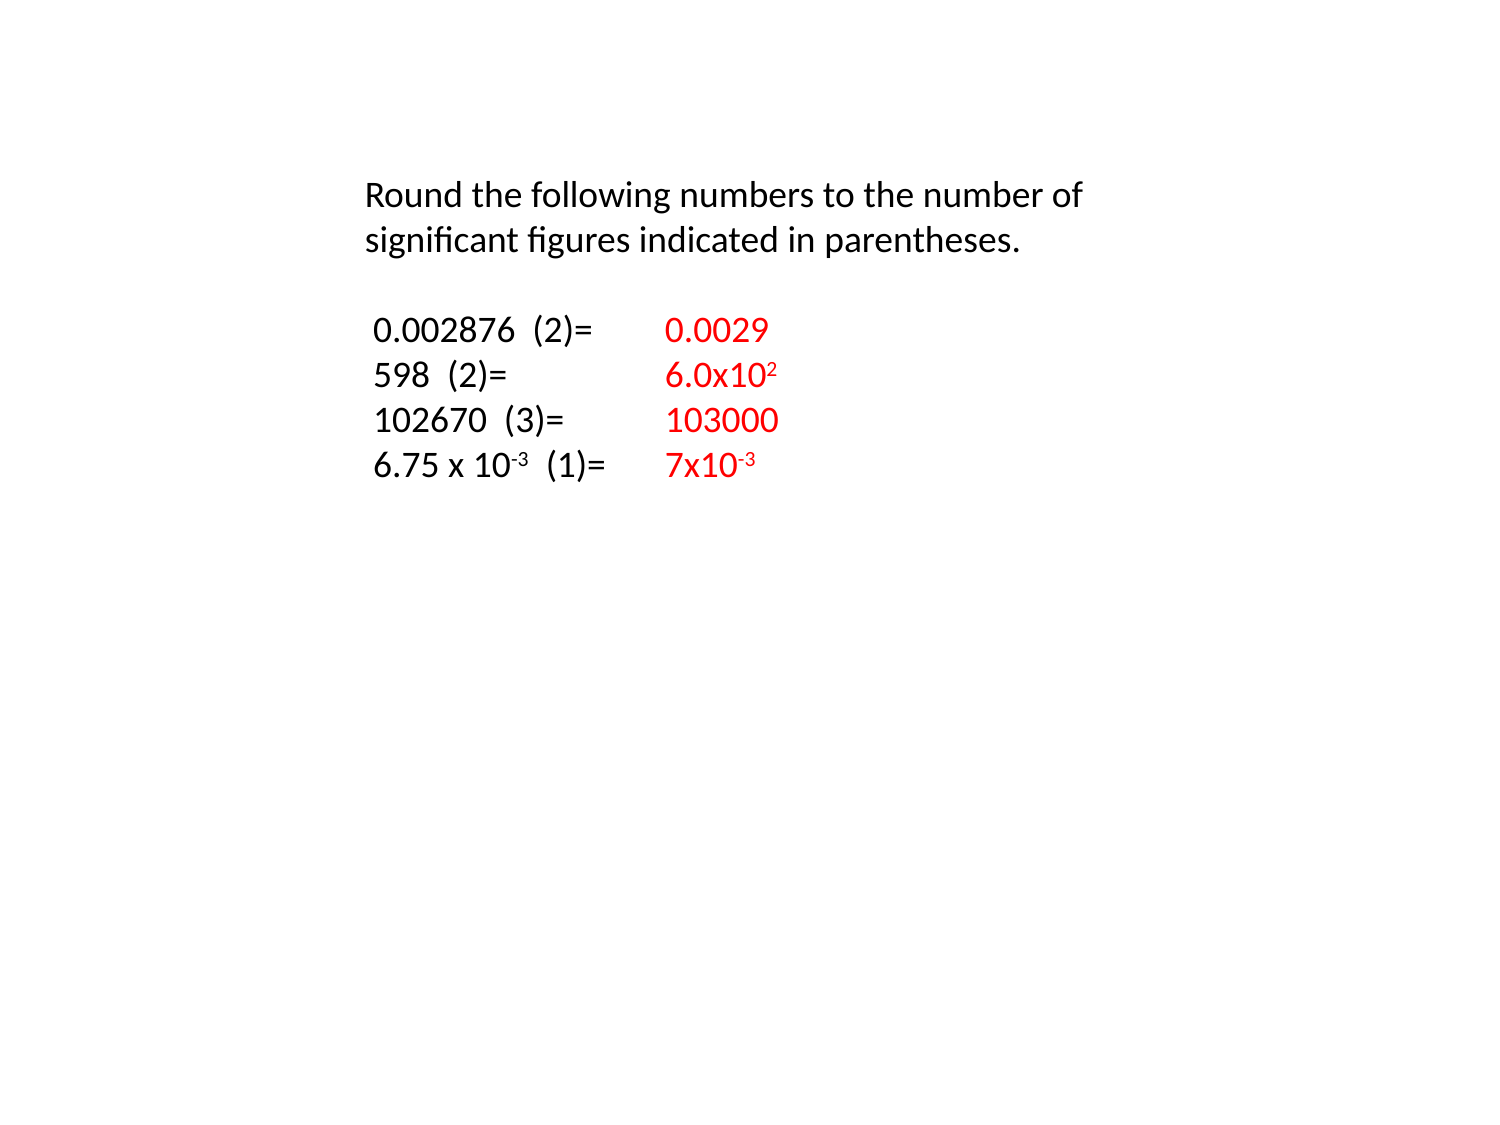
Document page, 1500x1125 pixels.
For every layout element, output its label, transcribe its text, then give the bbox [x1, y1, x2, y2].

text_box Round the following numbers to the number of significant figures indicated in parentheses. 0.002876 (2)= 0.0029 598 (2)= 6.0x102 102670 (3)= 103000 6.75 x 10-3 (1)= 7x10-3 [349, 162, 1100, 493]
